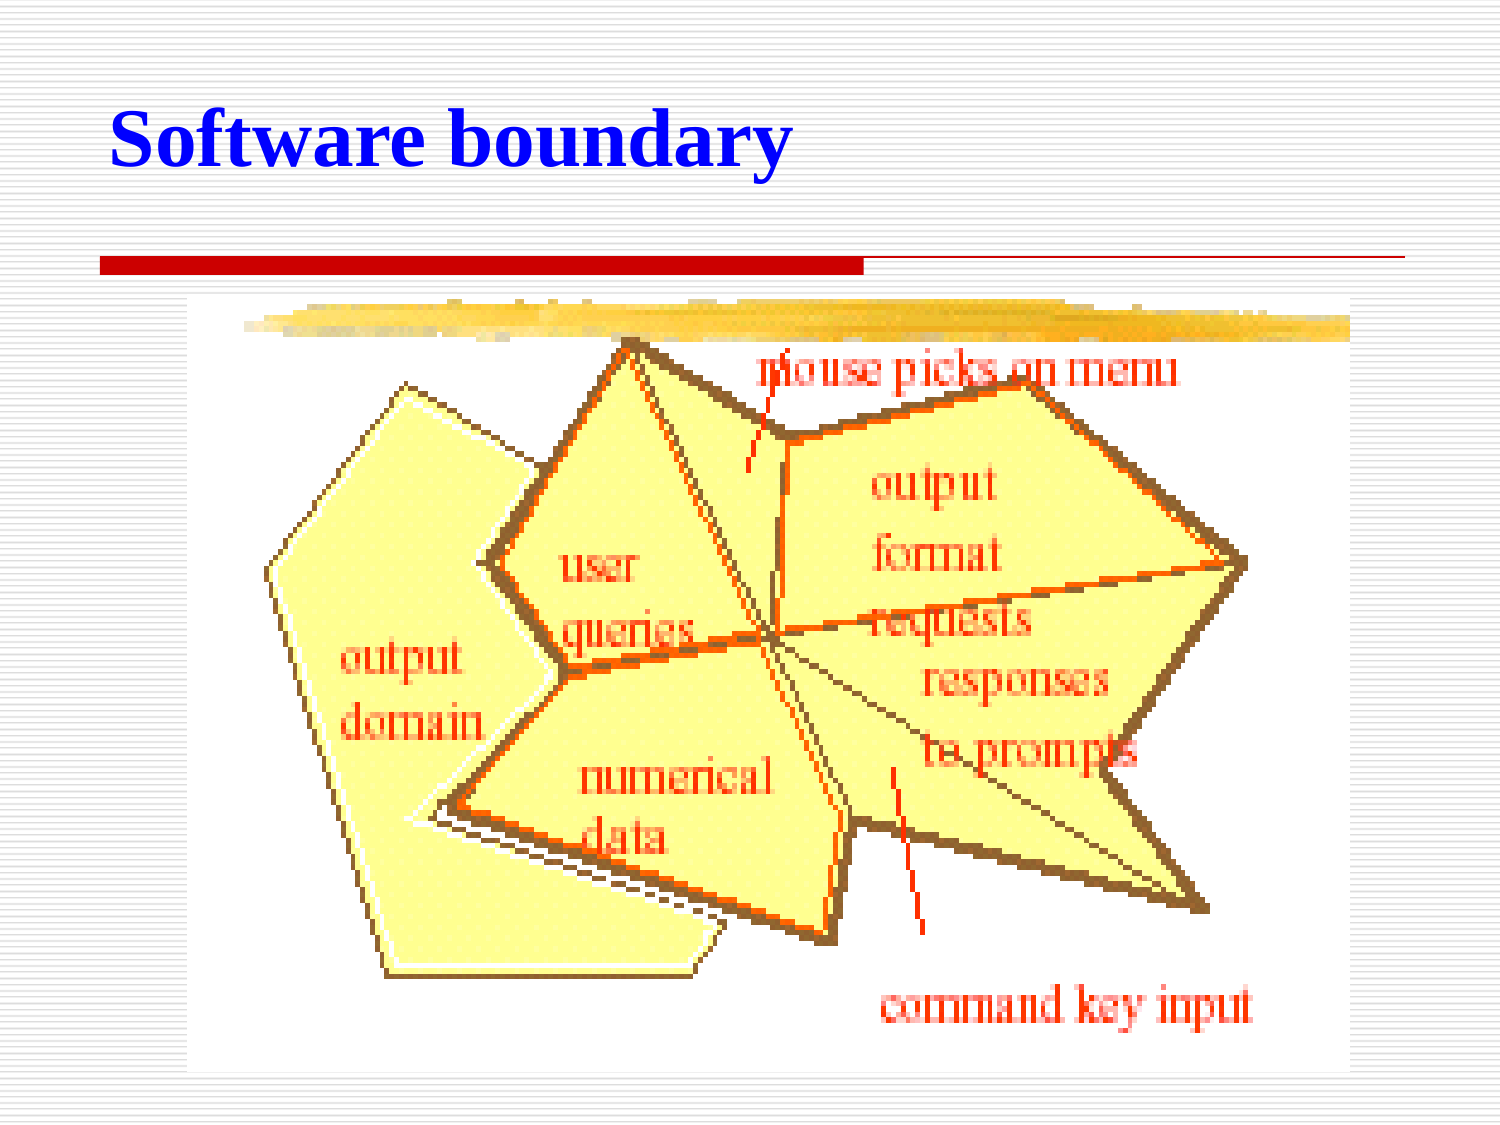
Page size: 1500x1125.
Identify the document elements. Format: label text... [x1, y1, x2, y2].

picture [0, 0, 1500, 1125]
text_box Software boundary [94, 67, 836, 193]
